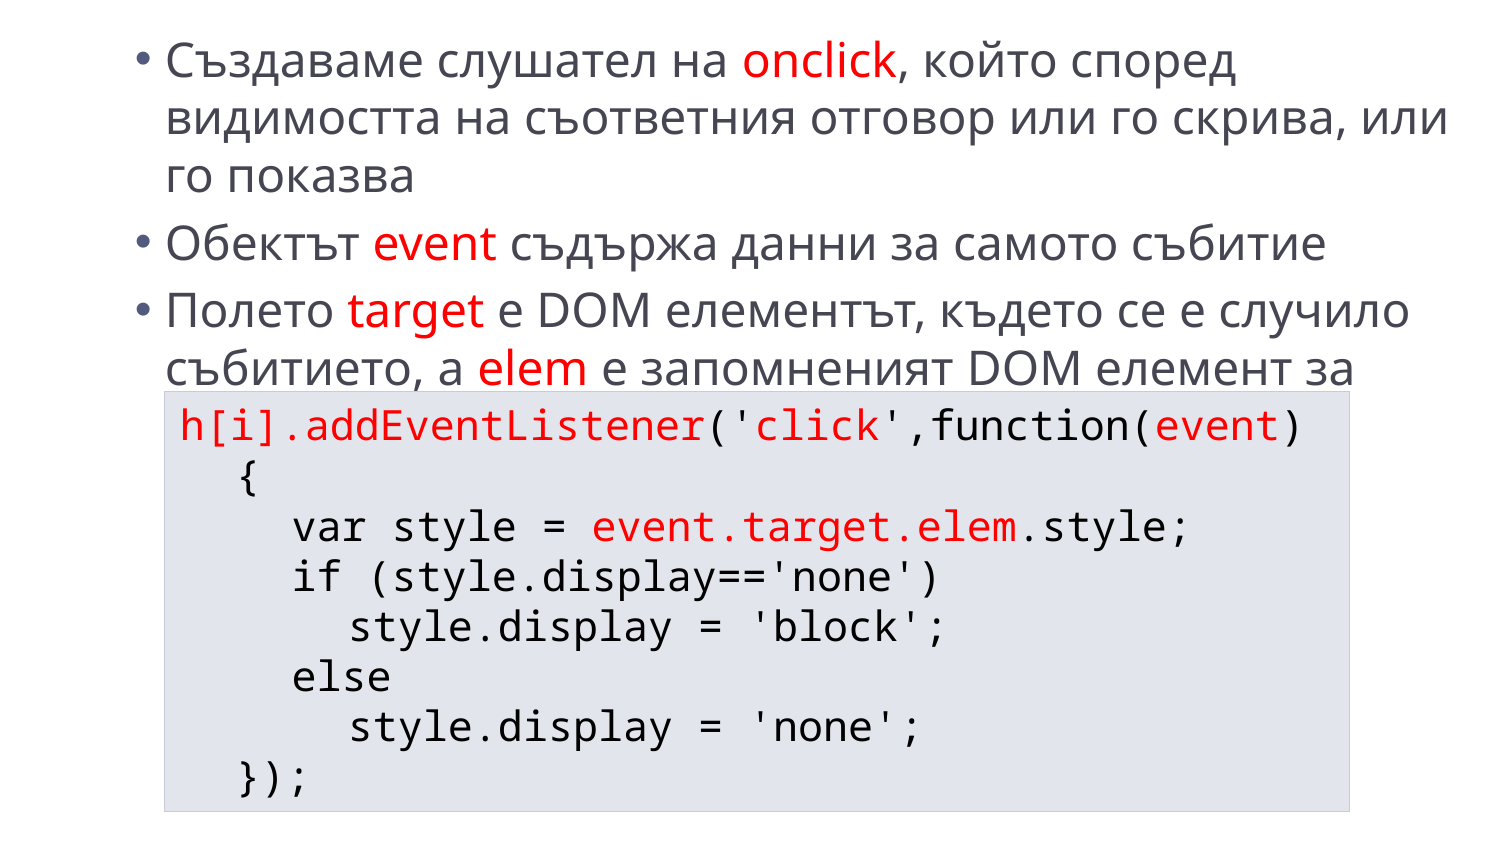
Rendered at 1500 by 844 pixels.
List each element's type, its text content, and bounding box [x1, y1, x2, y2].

text_box h[i].addEventListener('click',function(event) { var style = event.target.elem.style; if (style.display=='none') style.display = 'block'; else style.display = 'none'; }); [164, 391, 1350, 812]
list Създаваме слушател на onclick, който според видимостта на съответния отговор или го скрива, или го показва Обектът event съдържа данни за самото събитие Полето target е DOM елементът, където се е случило събитието, а elem е запомненият DOM елемент за скриване или показване [75, 21, 1475, 835]
